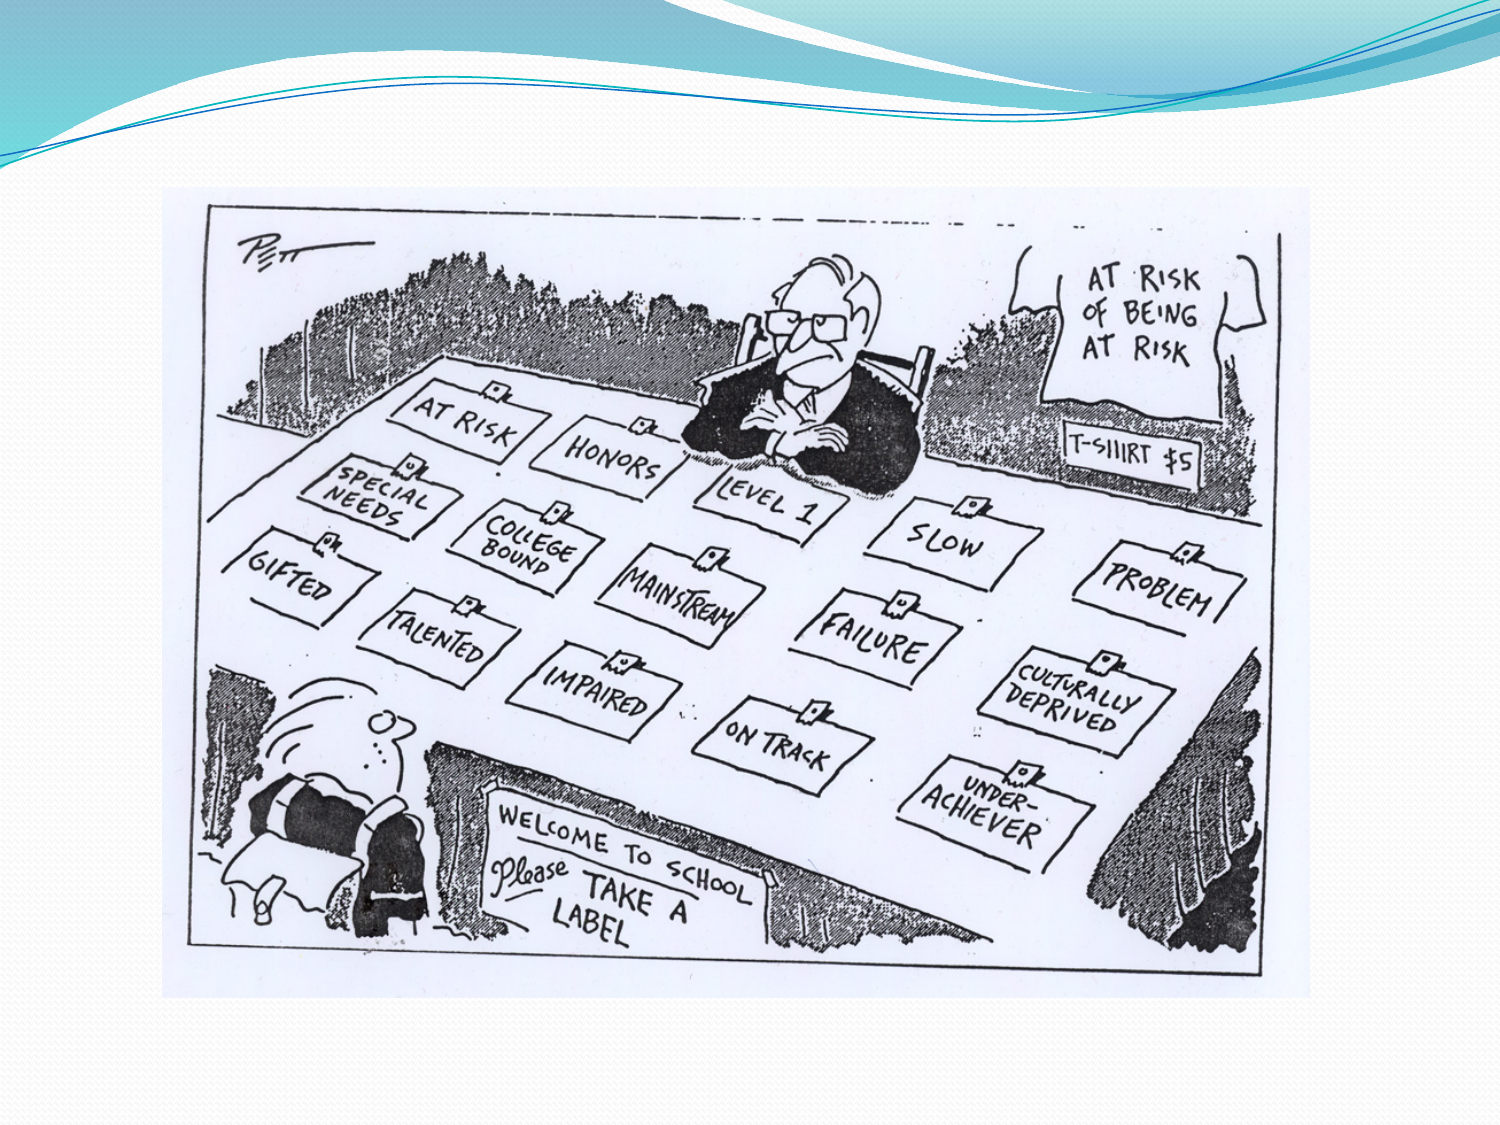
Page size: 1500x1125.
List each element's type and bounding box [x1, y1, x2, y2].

list [162, 187, 1310, 998]
